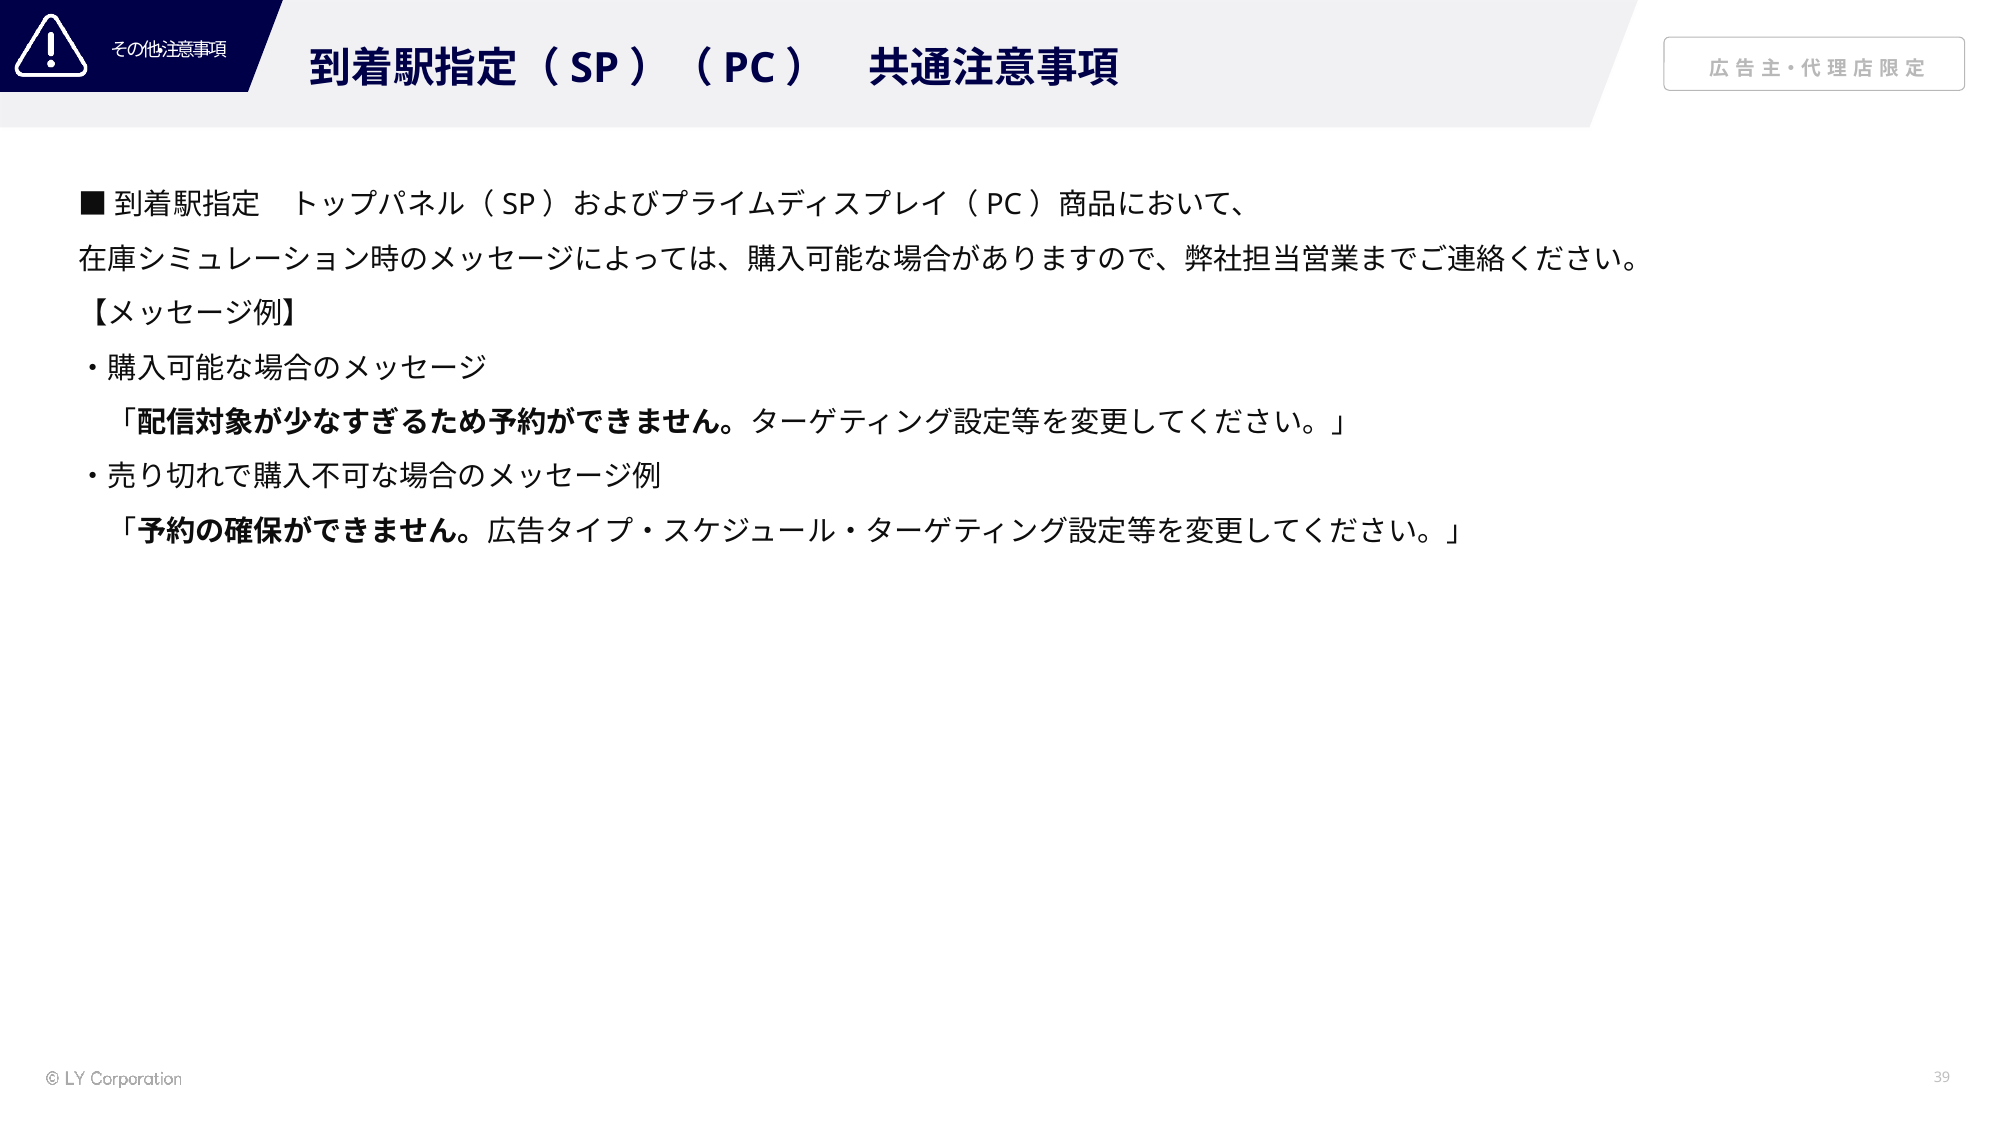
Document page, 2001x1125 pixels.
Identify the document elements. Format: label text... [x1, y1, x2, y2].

picture [9, 5, 92, 87]
list 到着駅指定（SP）（PC） 共通注意事項 [309, 41, 1645, 97]
picture [46, 1071, 181, 1088]
list その他・注意事項 [97, 13, 240, 81]
text_box ■到着駅指定 トップパネル（SP）およびプライムディスプレイ（PC）商品において、 在庫シミュレーション時のメッセージによっては、購入可能な場合がありますので、弊社担当営業までご連絡ください。 【メッセージ例】 ・購入可能な場合のメッセージ 「配信対象が少なすぎるため予約ができません。ターゲティング設定等を変更してください。」 ・売り切れで購入不可な場合のメッセージ例 「予約の確保ができません。広告タイプ・スケジュール・ターゲティング設定等を変更してください。」 [78, 178, 1922, 548]
